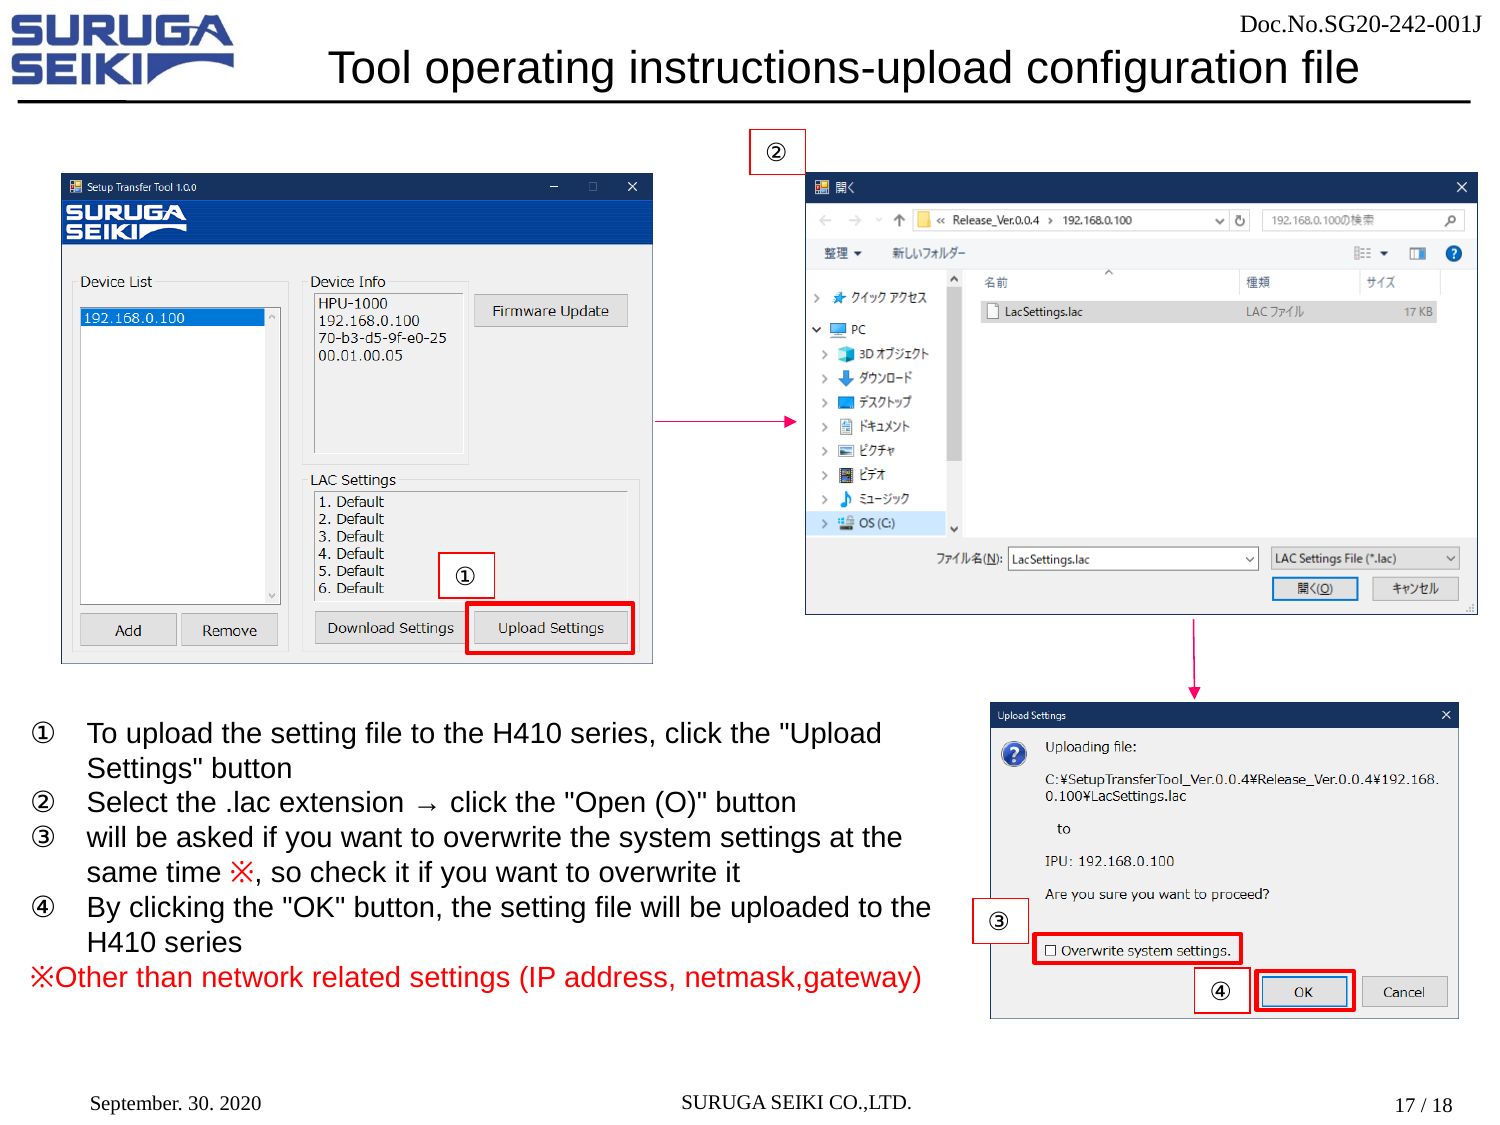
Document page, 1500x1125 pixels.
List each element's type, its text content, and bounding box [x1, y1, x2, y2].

text_box ③ [972, 898, 984, 944]
picture [989, 702, 1460, 1019]
text_box To upload the setting file to the H410 series, click the "Upload Settings" button Select the .lac extension → click the "Open (O)" button will be asked if you want to overwrite the system settings at the same time ※, so check it if you want to overwrite it By clicking the "OK" button, the setting file will be uploaded to the H410 series ※Other than network related settings (IP address, netmask,gateway) [15, 706, 957, 1001]
picture [60, 173, 653, 664]
title Tool operating instructions-upload configuration file [135, 33, 1500, 98]
picture [1, 2, 243, 96]
picture [805, 172, 1479, 615]
text_box ② [750, 129, 806, 175]
